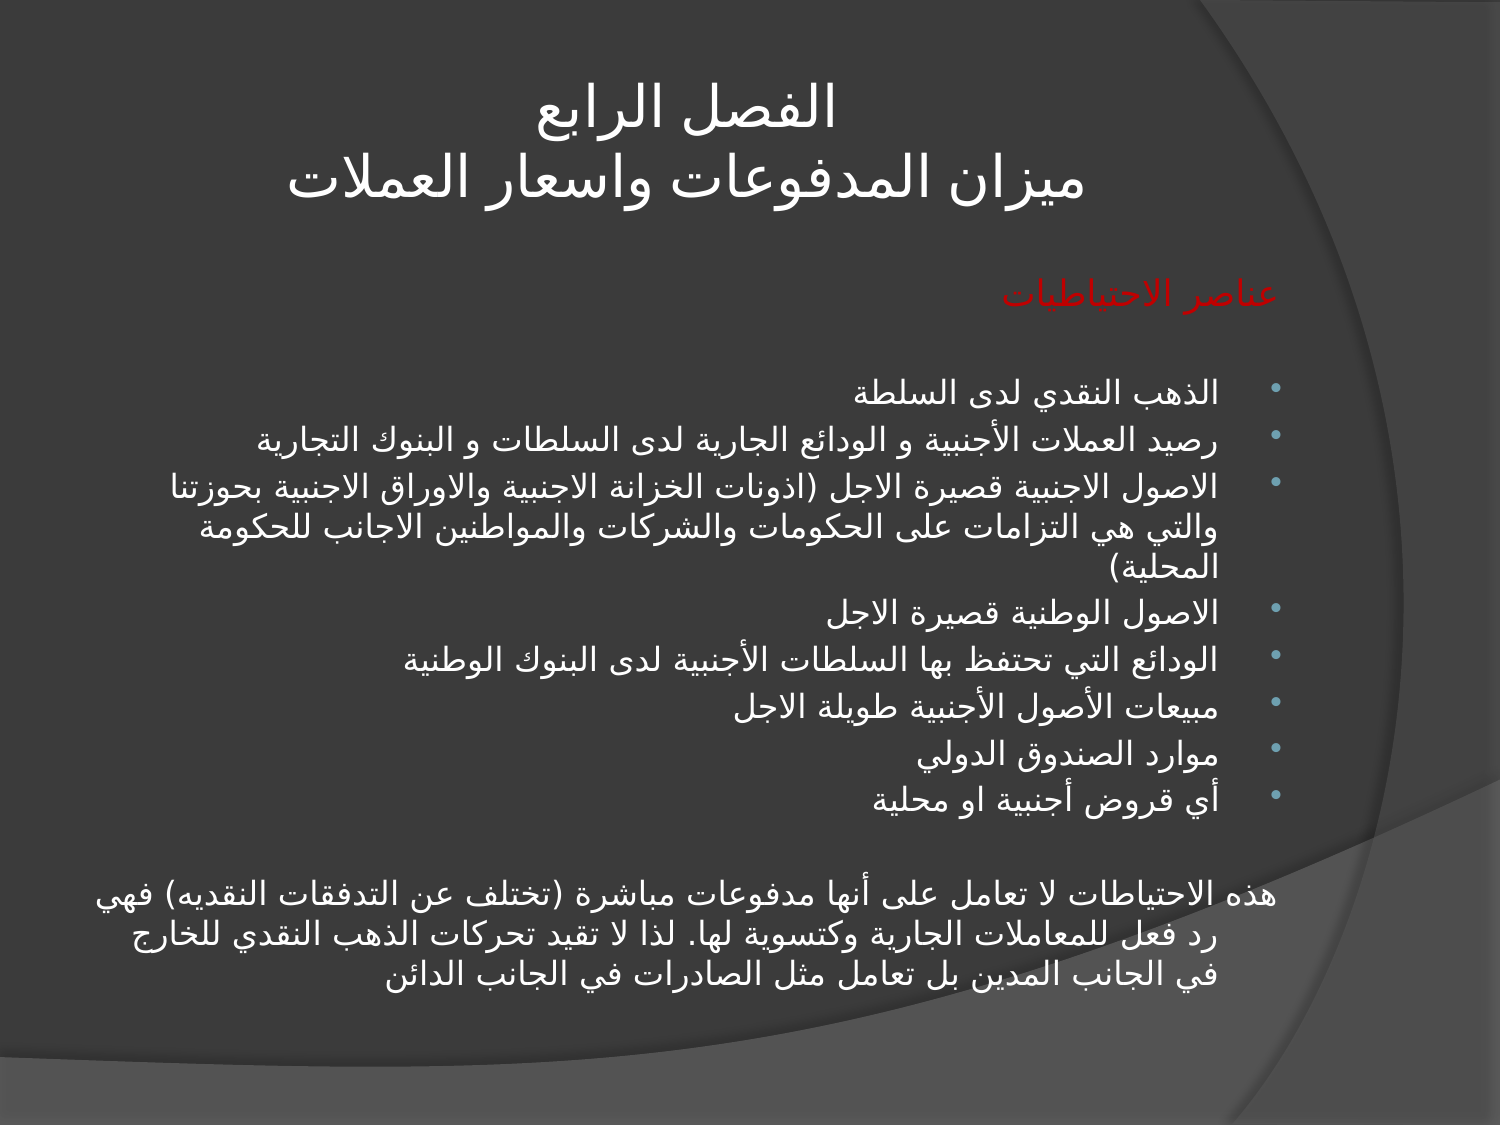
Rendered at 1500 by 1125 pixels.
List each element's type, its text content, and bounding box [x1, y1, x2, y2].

list عناصر الاحتياطيات الذهب النقدي لدى السلطة رصيد العملات الأجنبية و الودائع الجارية لدى السلطات و البنوك التجارية الاصول الاجنبية قصيرة الاجل (اذونات الخزانة الاجنبية والاوراق الاجنبية بحوزتنا والتي هي التزامات على الحكومات والشركات والمواطنين الاجانب للحكومة المحلية) الاصول الوطنية قصيرة الاجل الودائع التي تحتفظ بها السلطات الأجنبية لدى البنوك الوطنية مبيعات الأصول الأجنبية طويلة الاجل موارد الصندوق الدولي أي قروض أجنبية او محلية هذه الاحتياطات لا تعامل على أنها مدفوعات مباشرة (تختلف عن التدفقات النقديه) فهي رد فعل للمعاملات الجارية وكتسوية لها. لذا لا تقيد تحركات الذهب النقدي للخارج في الجانب المدين بل تعامل مثل الصادرات في الجانب الدائن [75, 262, 1300, 1005]
title الفصل الرابع ميزان المدفوعات واسعار العملات [75, 45, 1300, 233]
